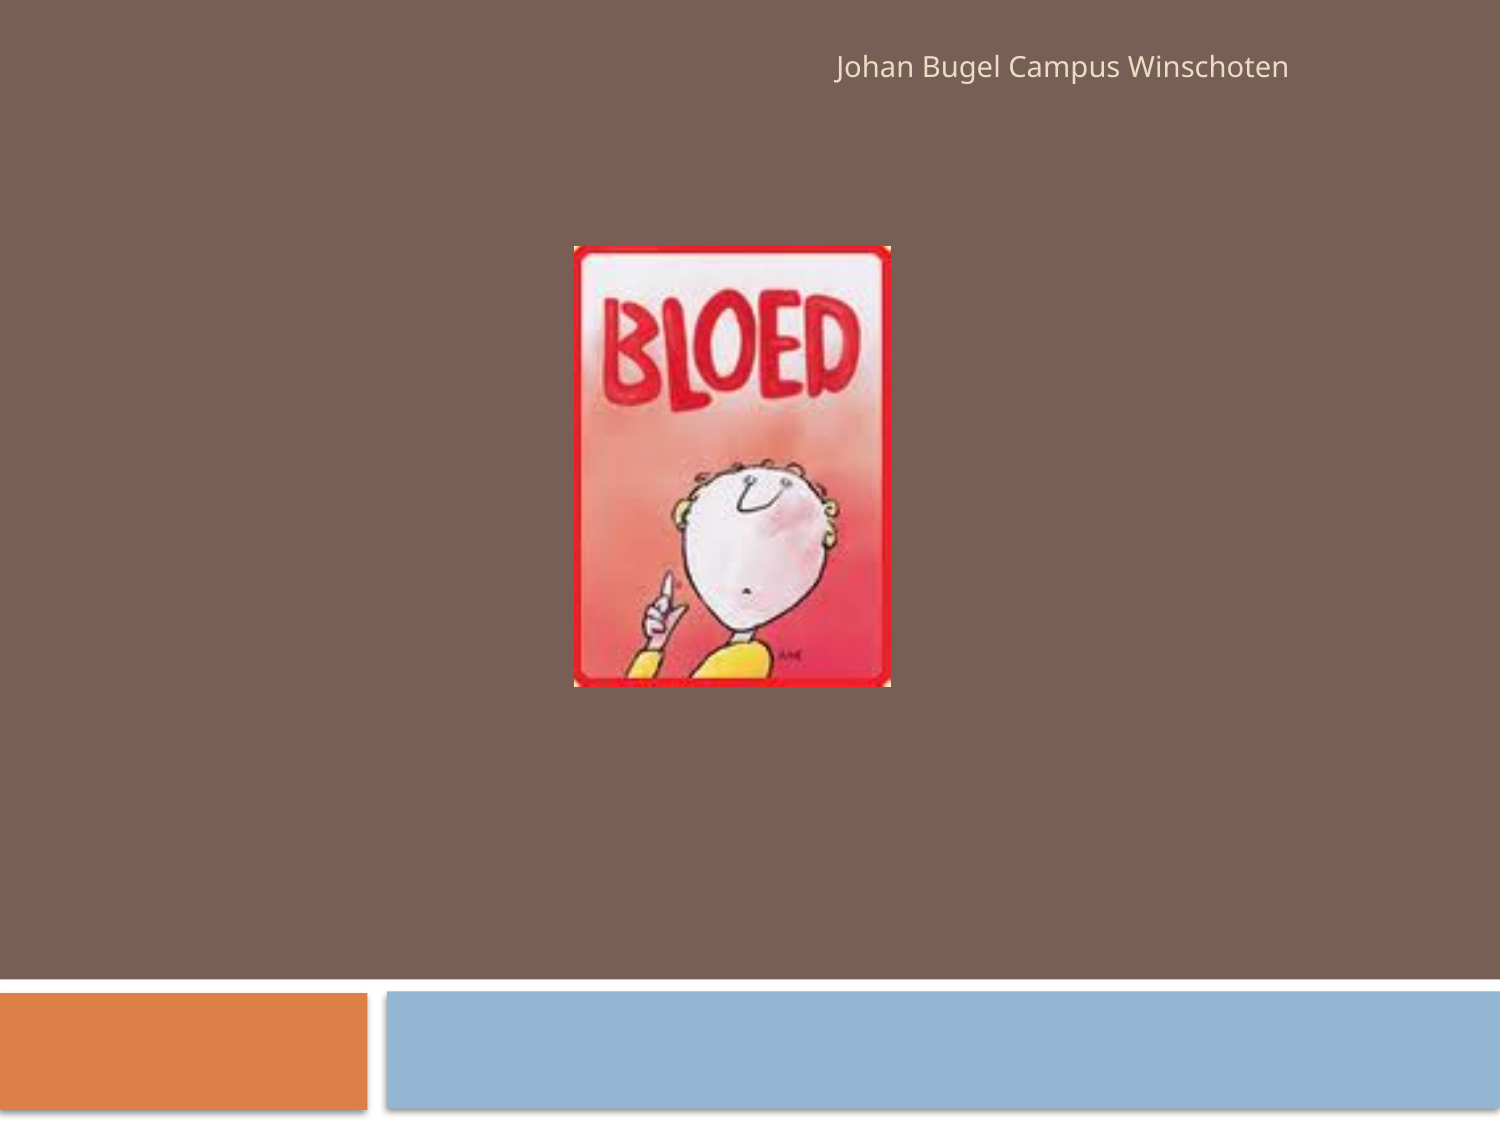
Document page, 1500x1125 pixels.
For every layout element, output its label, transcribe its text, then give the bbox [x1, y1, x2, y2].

footer Johan Bugel Campus Winschoten [342, 38, 1305, 99]
picture [573, 245, 891, 687]
